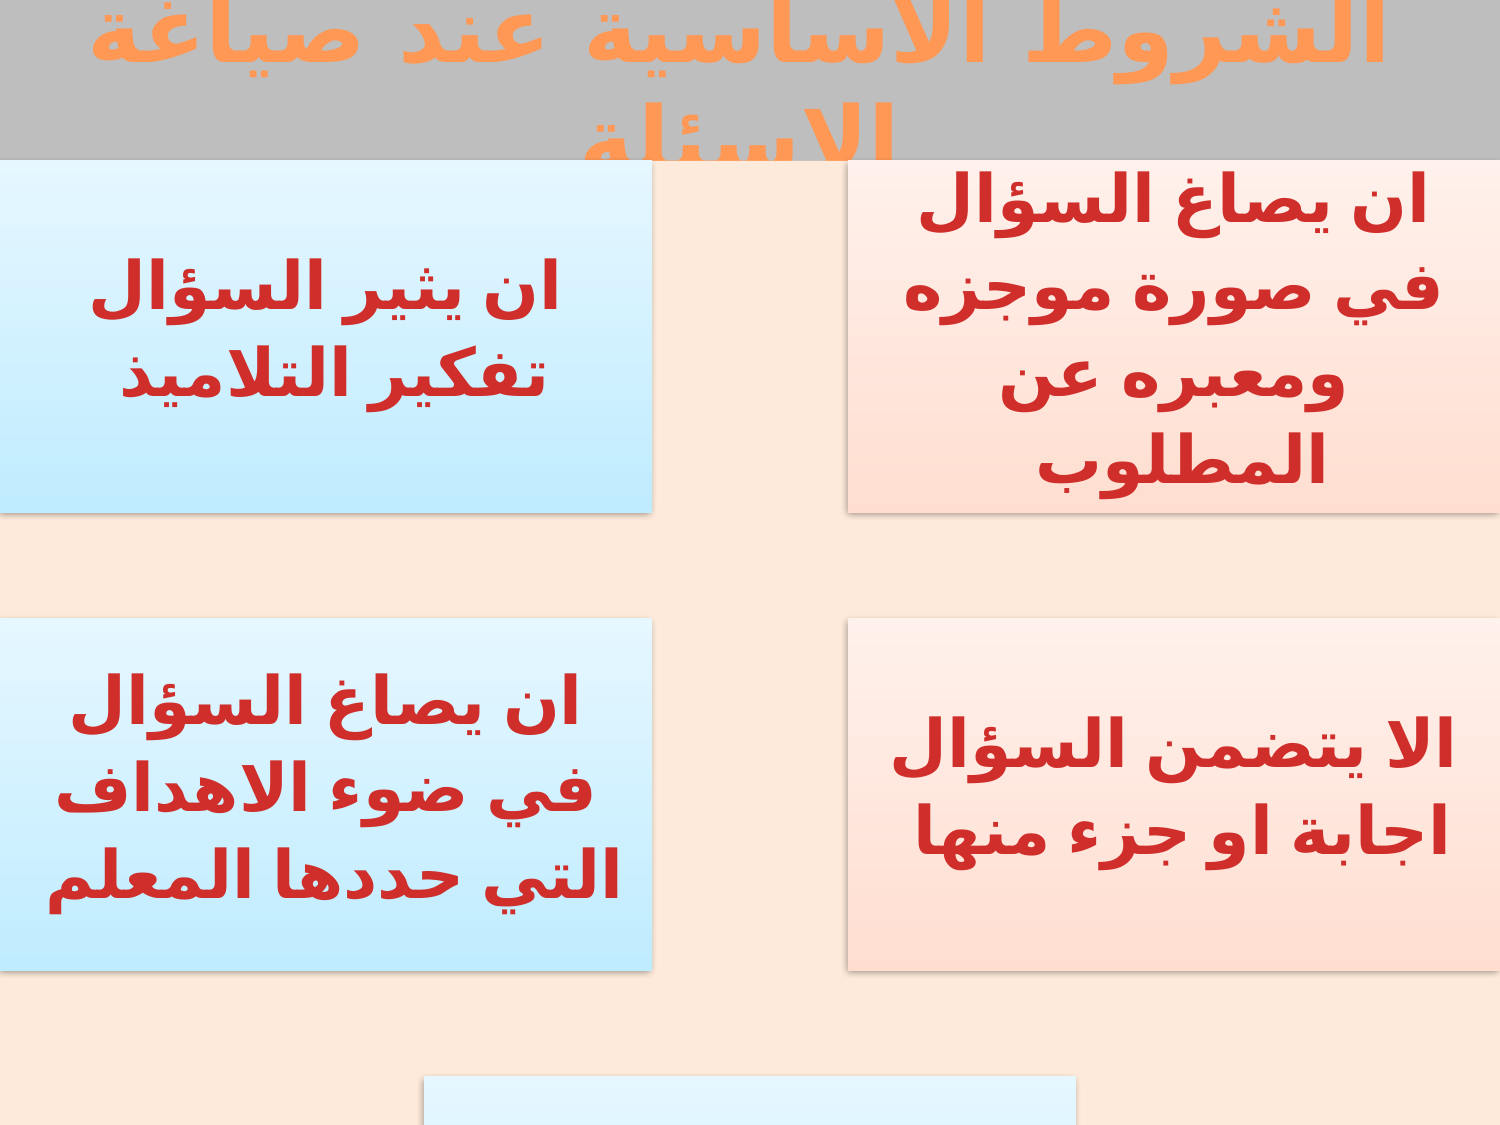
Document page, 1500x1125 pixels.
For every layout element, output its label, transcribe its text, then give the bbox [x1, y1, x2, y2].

title الشروط الاساسية عند صياغة الاسئلة [64, 0, 1415, 159]
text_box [0, 160, 1500, 1125]
